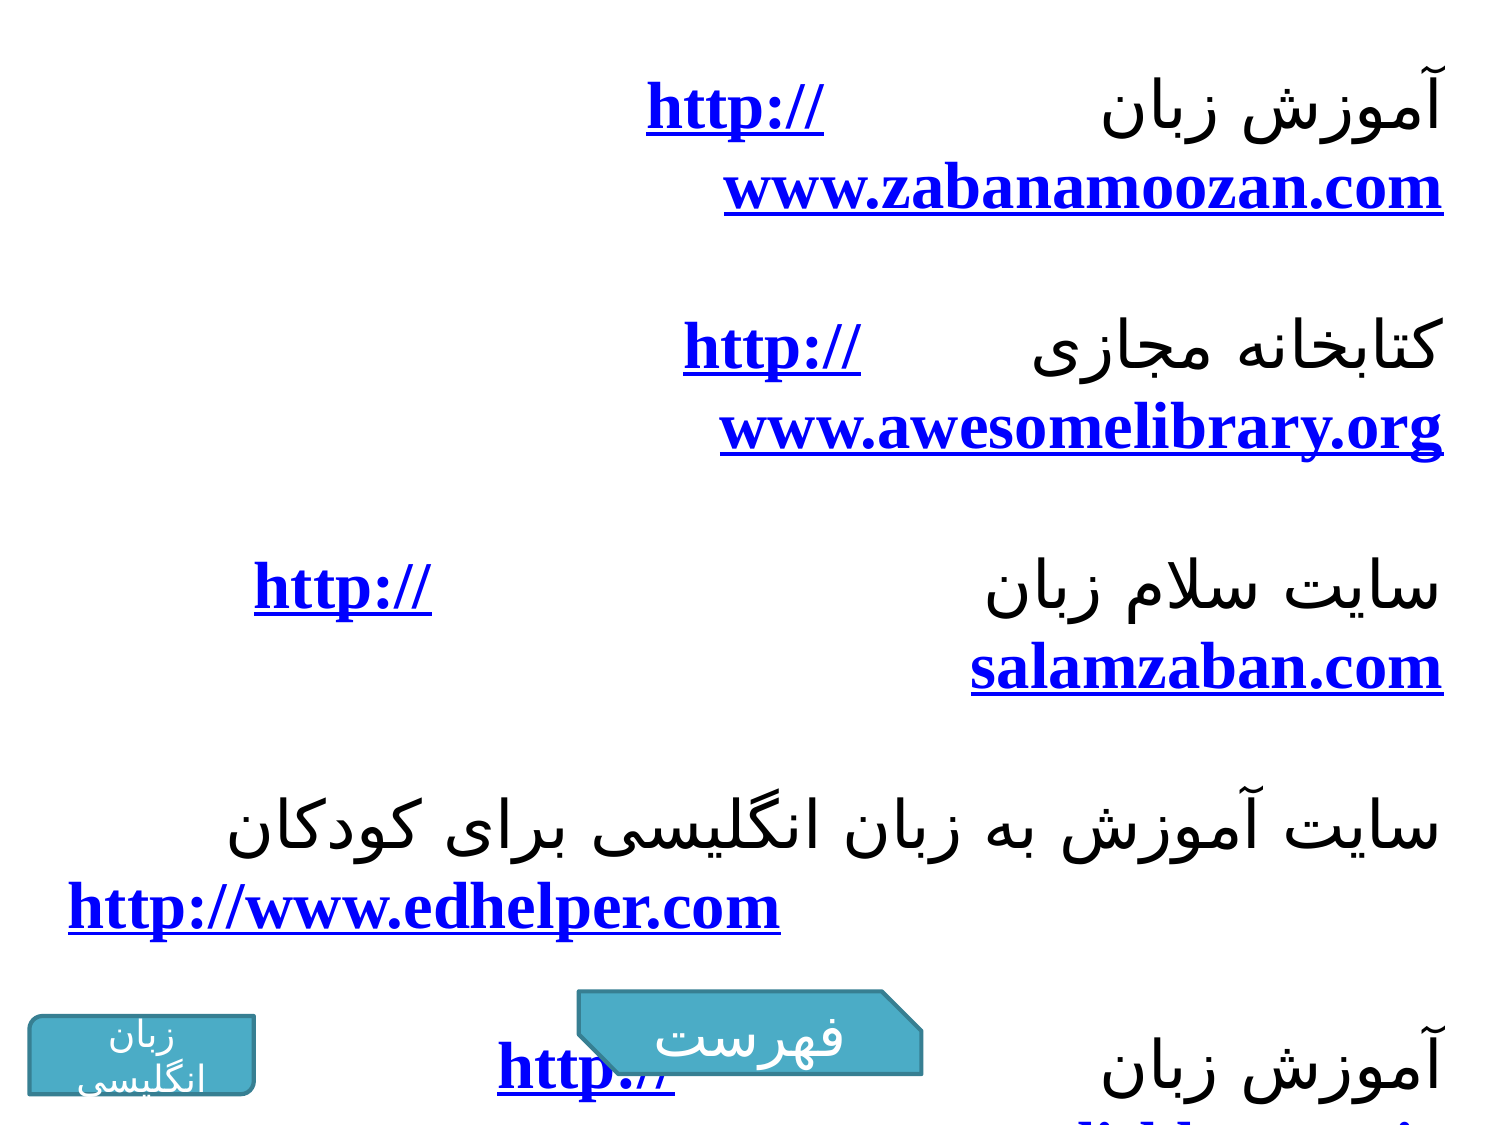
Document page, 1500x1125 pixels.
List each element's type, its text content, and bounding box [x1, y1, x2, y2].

text_box فهرست [576, 989, 924, 1077]
text_box آموزش زبان http://www.zabanamoozan.com کتابخانه مجازی http://www.awesomelibrary.org سایت سلام زبان http://salamzaban.com سایت آموزش به زبان انگلیسی برای کودکان http://www.edhelper.com آموزش زبان http://www.englishlearner.ir [53, 54, 1459, 1125]
text_box زبان انگلیسی [27, 1013, 53, 1097]
